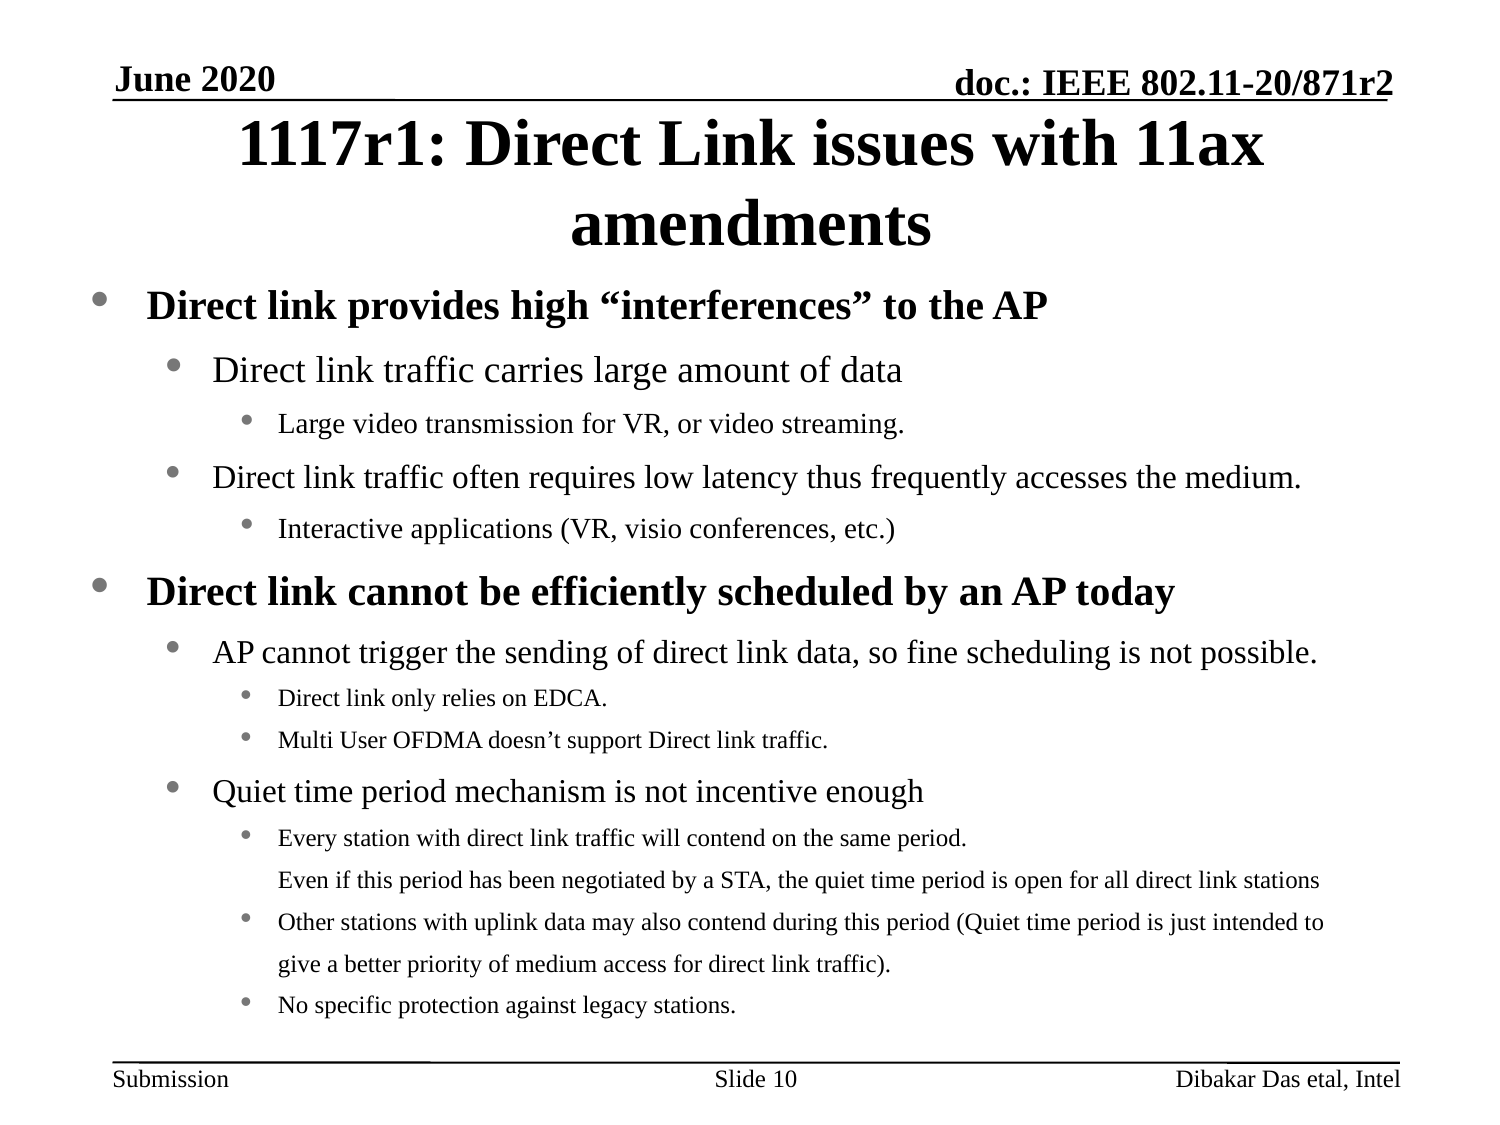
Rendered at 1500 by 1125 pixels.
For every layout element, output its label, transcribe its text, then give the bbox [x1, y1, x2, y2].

title 1117r1: Direct Link issues with 11ax amendments [114, 91, 1390, 267]
slide_number Slide 10 [712, 1061, 800, 1123]
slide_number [114, 54, 423, 91]
footer Dibakar Das etal, Intel [878, 1061, 1402, 1093]
text_box Direct link provides high “interferences” to the AP Direct link traffic carries large amount of data Large video transmission for VR, or video streaming. Direct link traffic often requires low latency thus frequently accesses the medium. Interactive applications (VR, visio conferences, etc.) Direct link cannot be efficiently scheduled by an AP today AP cannot trigger the sending of direct link data, so fine scheduling is not possible. Direct link only relies on EDCA. Multi User OFDMA doesn’t support Direct link traffic. Quiet time period mechanism is not incentive enough Every station with direct link traffic will contend on the same period. Even if this period has been negotiated by a STA, the quiet time period is open for all direct link stations Other stations with uplink data may also contend during this period (Quiet time period is just intended to give a better priority of medium access for direct link traffic). No specific protection against legacy stations. [75, 249, 1351, 1038]
